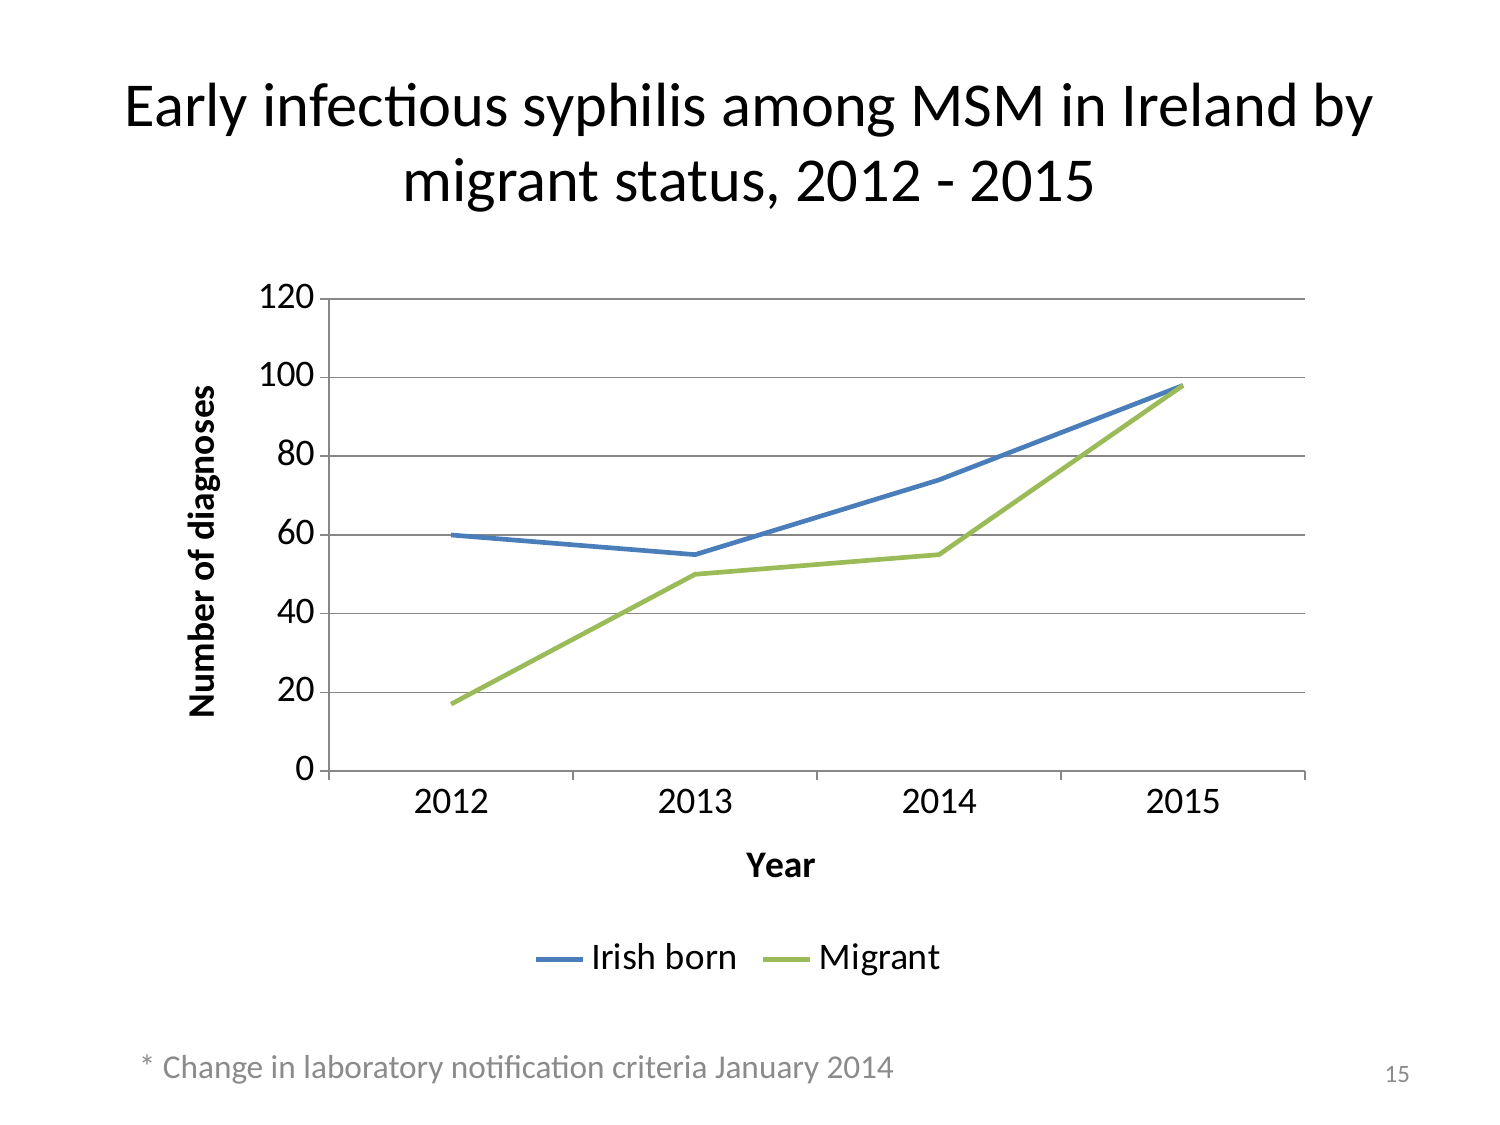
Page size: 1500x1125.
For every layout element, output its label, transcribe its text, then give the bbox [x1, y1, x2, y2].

slide_number 15 [1074, 1042, 1425, 1103]
chart [147, 265, 1329, 987]
title Early infectious syphilis among MSM in Ireland by migrant status, 2012 - 2015 [75, 45, 1425, 233]
footer * Change in laboratory notification criteria January 2014 [123, 1035, 1341, 1095]
